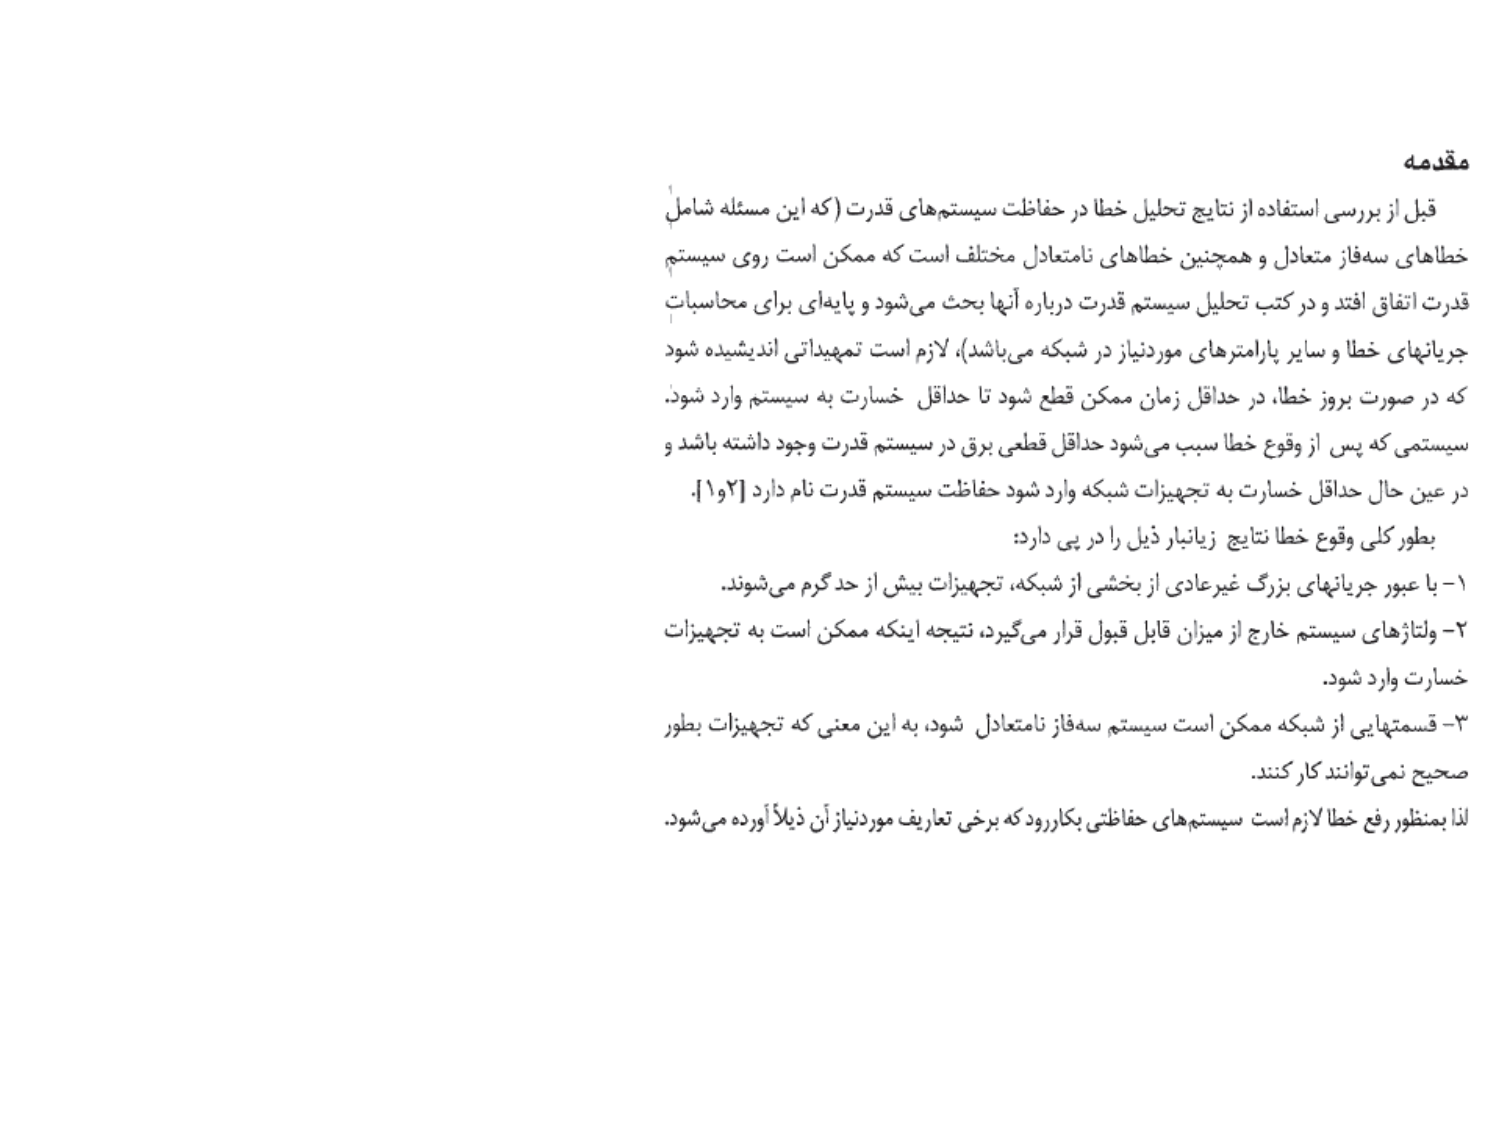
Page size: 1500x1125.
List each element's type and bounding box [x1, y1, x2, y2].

picture [607, 125, 1500, 871]
